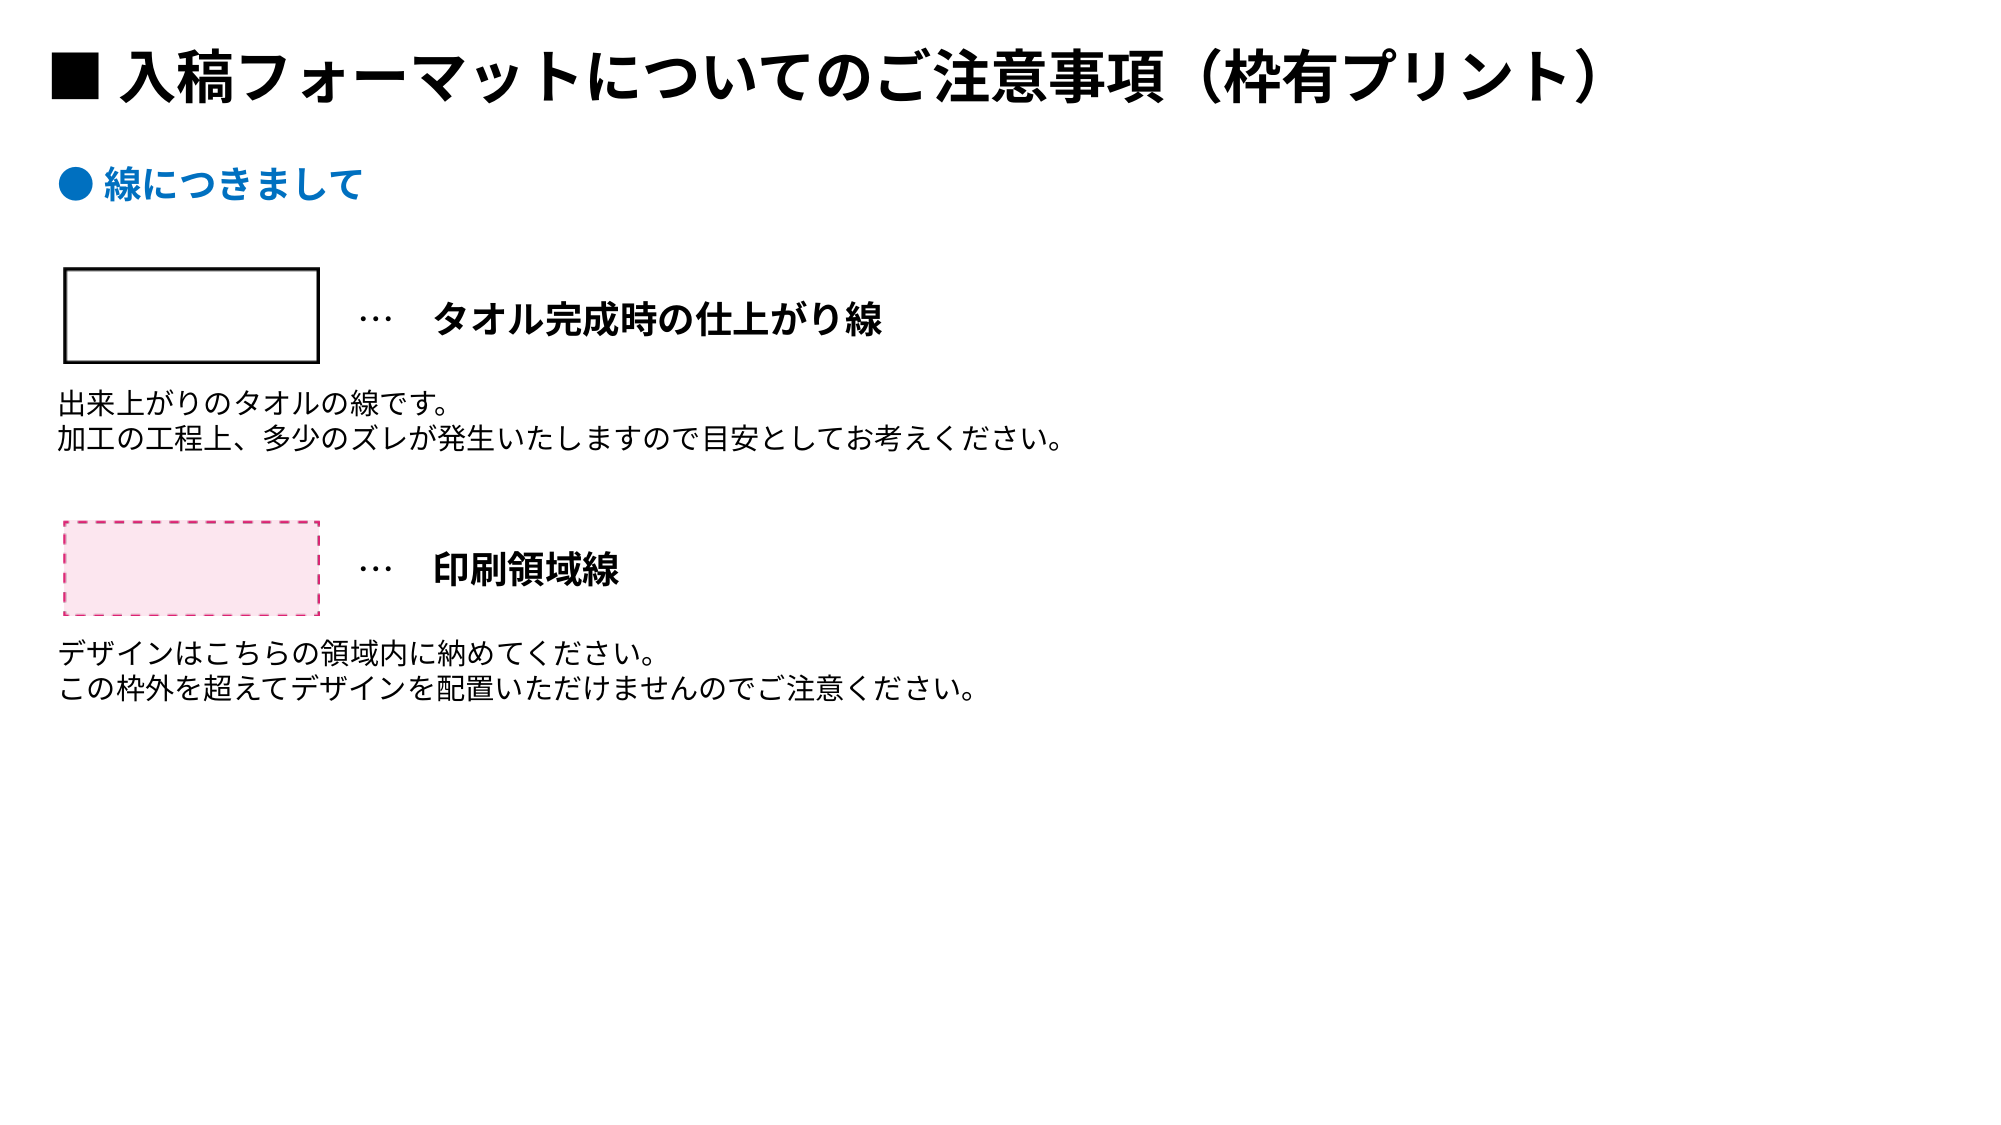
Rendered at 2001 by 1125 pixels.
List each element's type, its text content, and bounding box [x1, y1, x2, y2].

picture [63, 520, 320, 616]
picture [63, 267, 320, 364]
text_box ■入稿フォーマットについてのご注意事項（枠有プリント） [31, 32, 1647, 118]
text_box ●線につきまして … タオル完成時の仕上がり線 出来上がりのタオルの線です。 加工の工程上、多少のズレが発生いたしますので目安としてお考えください。 … 印刷領域線 デザインはこちらの領域内に納めてください。 この枠外を超えてデザインを配置いただけませんのでご注意ください。 [42, 153, 1927, 713]
